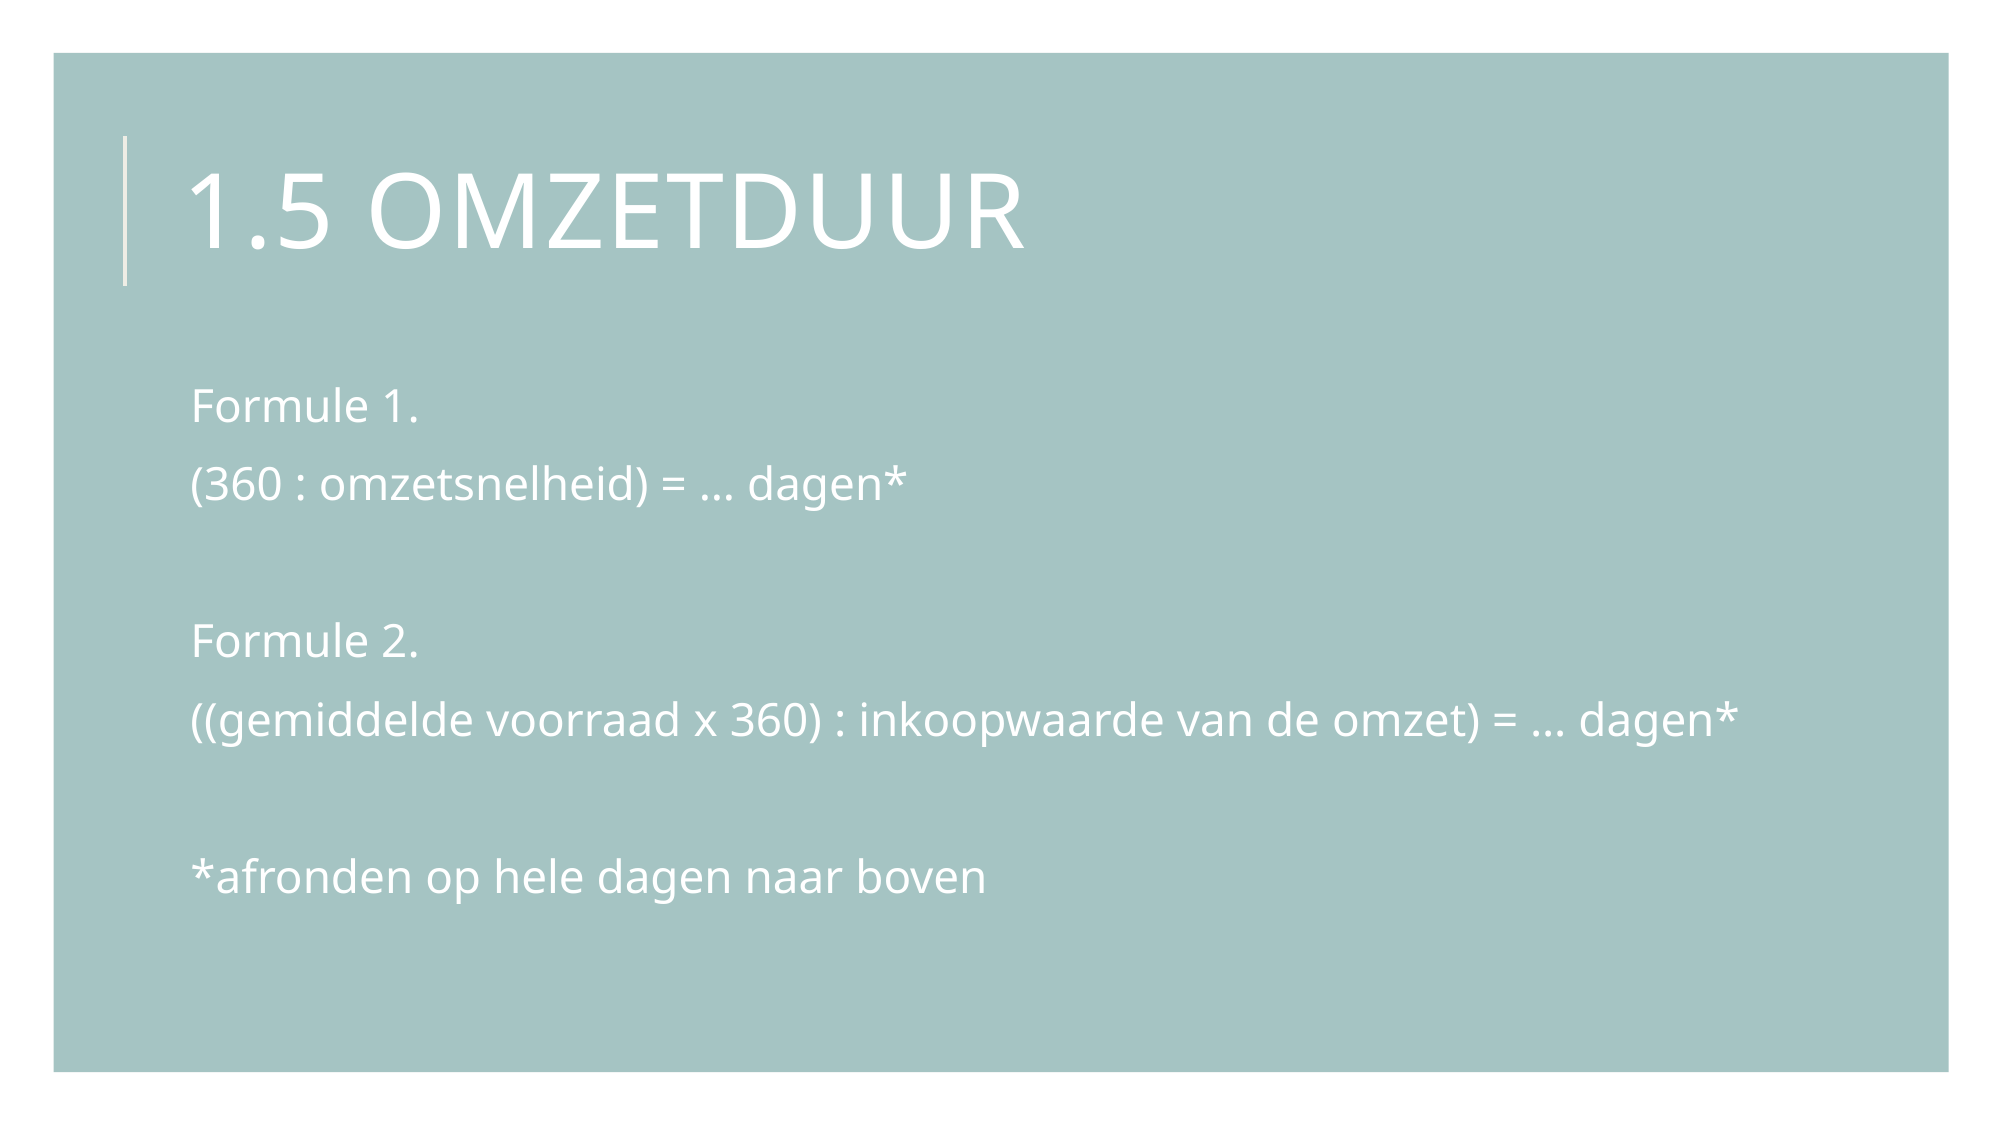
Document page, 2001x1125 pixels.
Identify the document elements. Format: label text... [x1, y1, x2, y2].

text_box [0, 0, 2000, 1125]
text_box [52, 51, 1950, 1074]
list Formule 1. (360 : omzetsnelheid) = … dagen* Formule 2. ((gemiddelde voorraad x 360) : inkoopwaarde van de omzet) = … dagen* *afronden op hele dagen naar boven [168, 375, 1863, 1009]
title 1.5 omzetduur [168, 96, 1863, 342]
